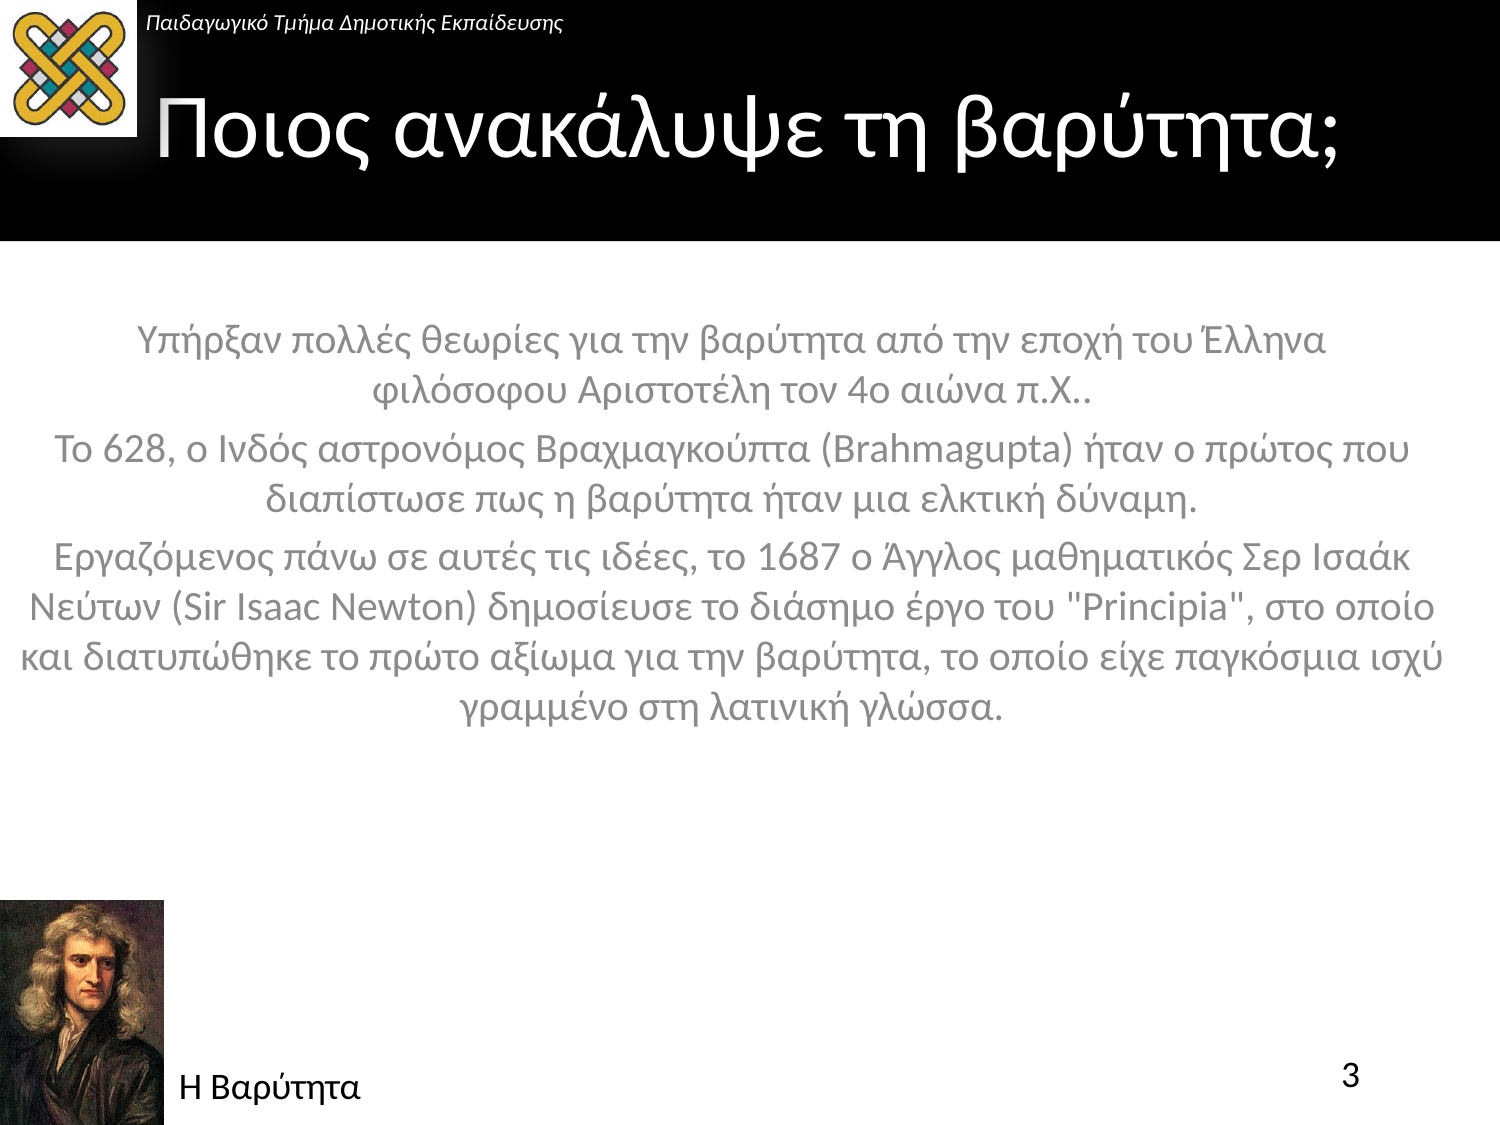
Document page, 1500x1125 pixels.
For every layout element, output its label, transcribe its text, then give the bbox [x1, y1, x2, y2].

picture [0, 0, 137, 137]
title Ποιος ανακάλυψε τη βαρύτητα; [0, 0, 1500, 242]
subtitle Υπήρξαν πολλές θεωρίες για την βαρύτητα από την εποχή του Έλληνα φιλόσοφου Αριστοτέλη τον 4ο αιώνα π.Χ.. Το 628, ο Ινδός αστρονόμος Βραχμαγκούπτα (Brahmagupta) ήταν ο πρώτος που διαπίστωσε πως η βαρύτητα ήταν μια ελκτική δύναμη. Εργαζόμενος πάνω σε αυτές τις ιδέες, το 1687 ο Άγγλος μαθηματικός Σερ Ισαάκ Νεύτων (Sir Isaac Newton) δημοσίευσε το διάσημο έργο του "Principia", στο οποίο και διατυπώθηκε το πρώτο αξίωμα για την βαρύτητα, το οποίο είχε παγκόσμια ισχύ γραμμένο στη λατινική γλώσσα. [0, 304, 1465, 891]
picture [0, 900, 164, 1125]
text_box Παιδαγωγικό Τμήμα Δημοτικής Εκπαίδευσης [139, 0, 579, 43]
